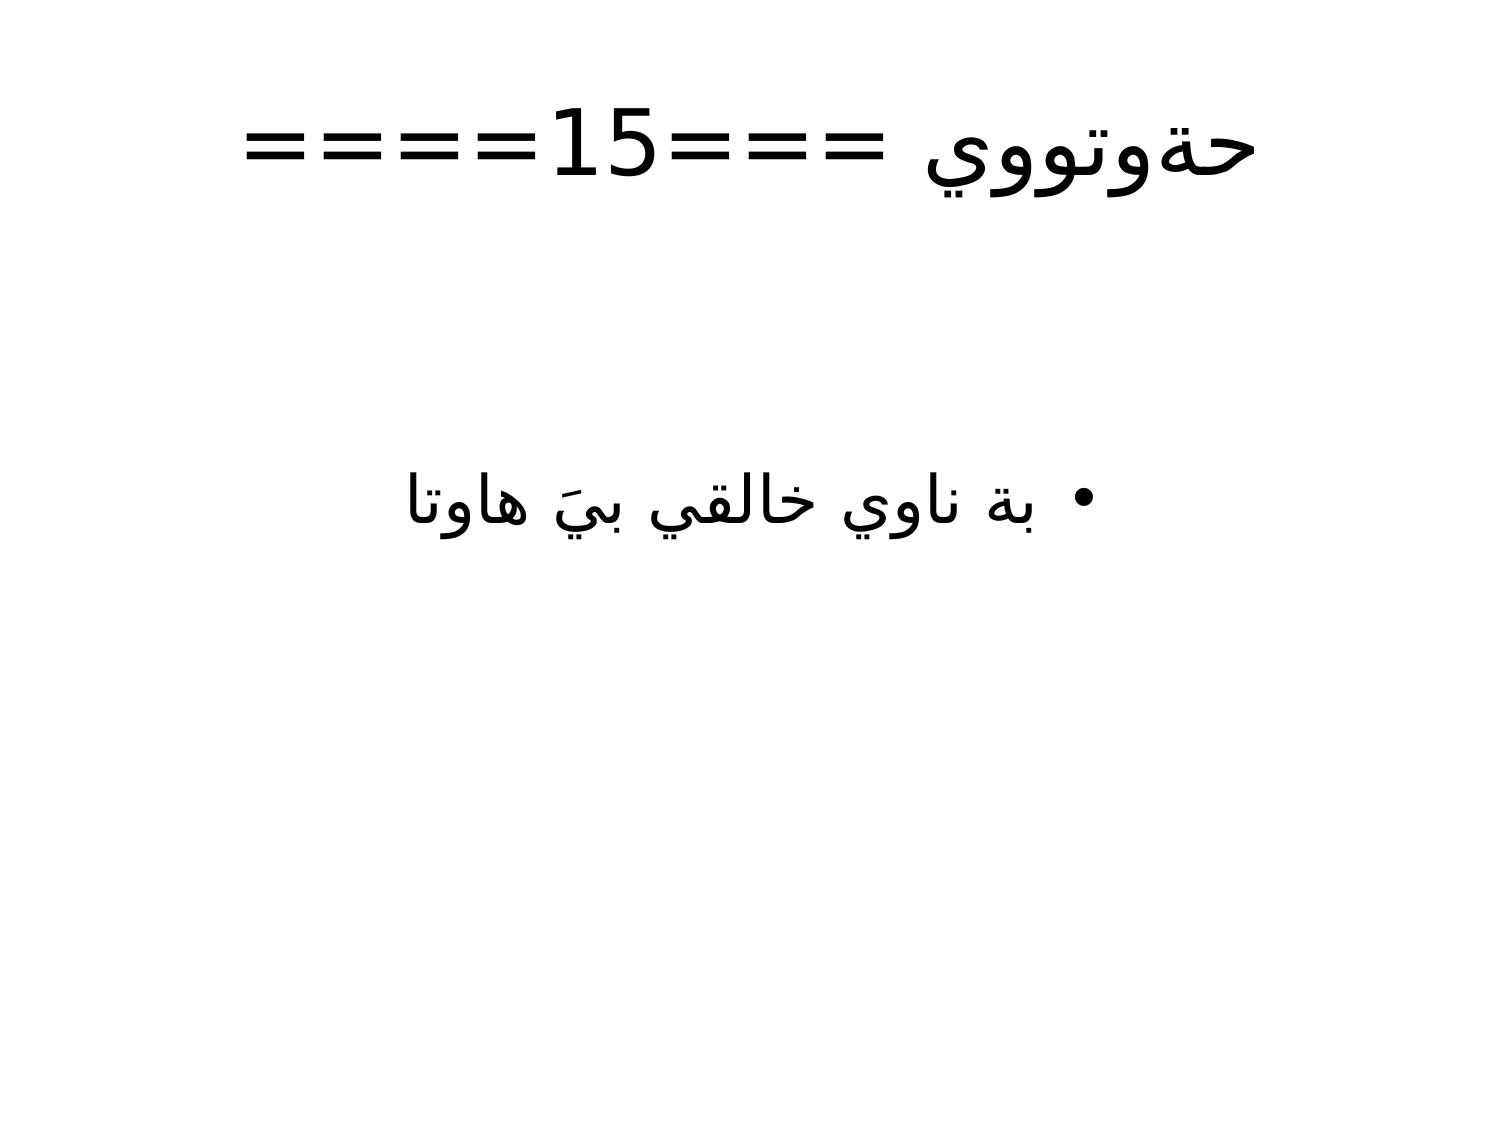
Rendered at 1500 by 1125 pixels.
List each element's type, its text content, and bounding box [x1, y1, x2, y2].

list بة ناوي خالقي بيَ هاوتا [75, 262, 1425, 1005]
title حةوتووي ===15==== [75, 45, 1425, 233]
